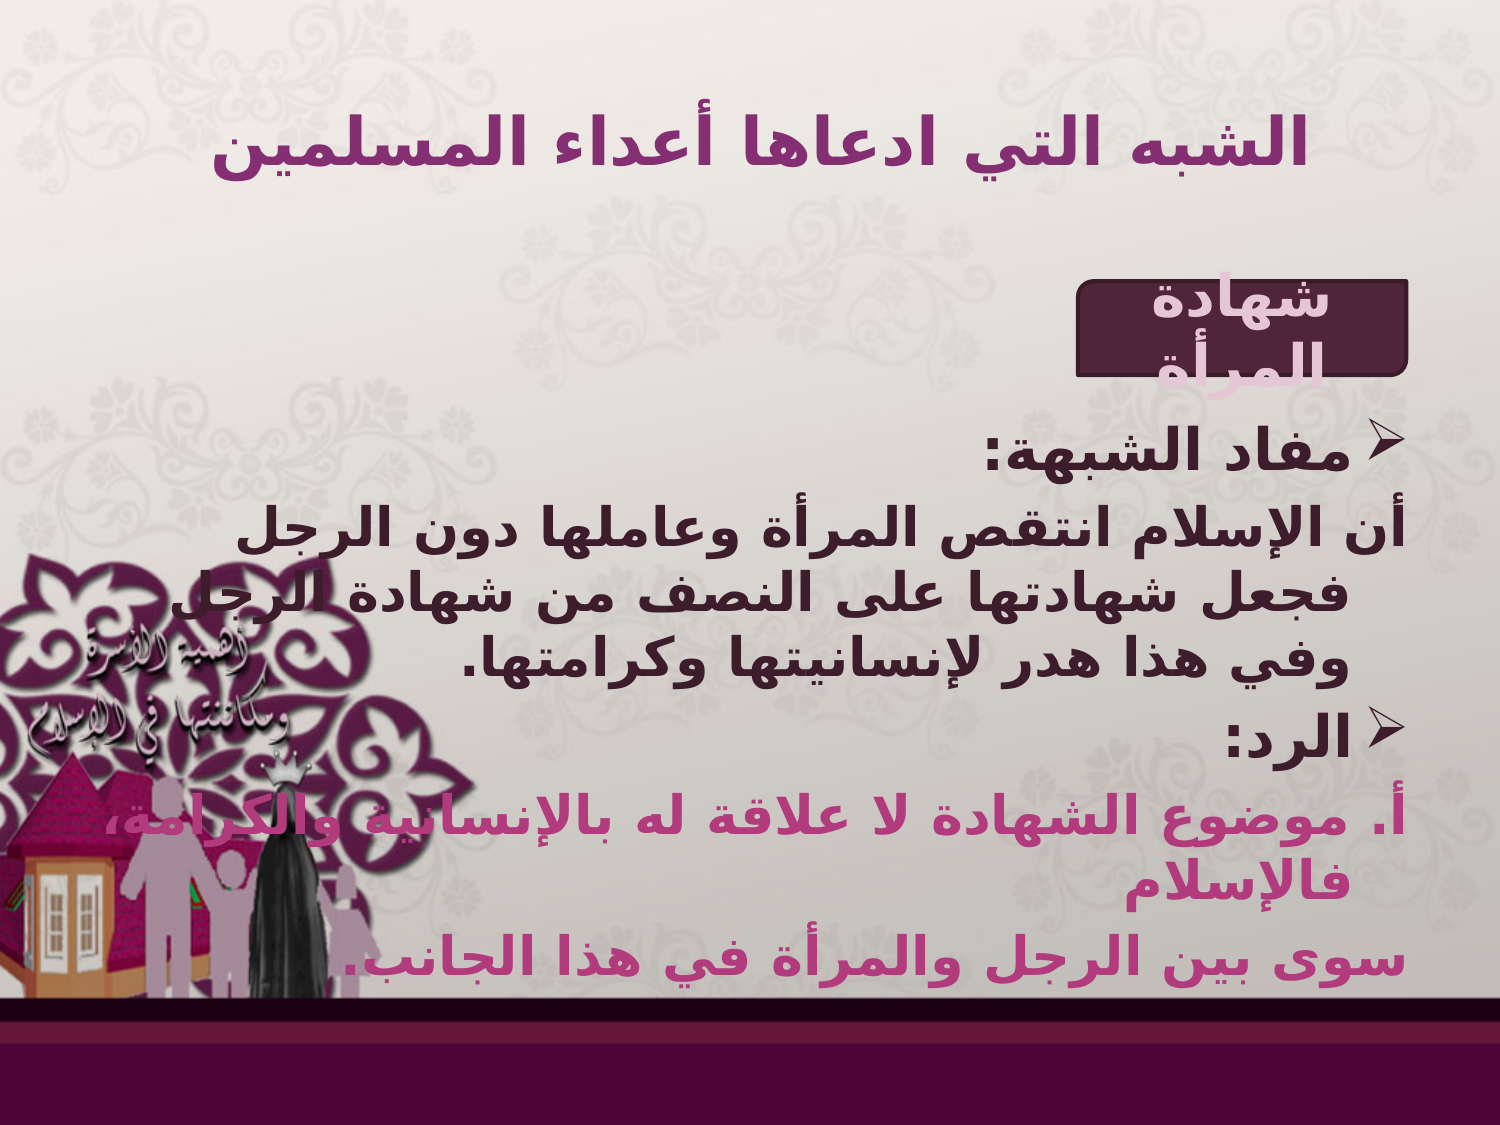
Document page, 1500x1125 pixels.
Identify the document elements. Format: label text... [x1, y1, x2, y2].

title الشبه التي ادعاها أعداء المسلمين [74, 44, 1426, 233]
picture [0, 0, 1500, 1125]
list مفاد الشبهة: أن الإسلام انتقص المرأة وعاملها دون الرجل فجعل شهادتها على النصف من شهادة الرجل وفي هذا هدر لإنسانيتها وكرامتها. الرد: أ. موضوع الشهادة لا علاقة له بالإنسانية والكرامة، فالإسلام سوى بين الرجل والمرأة في هذا الجانب. [74, 262, 1426, 1006]
text_box شهادة المرأة [1075, 279, 1409, 378]
